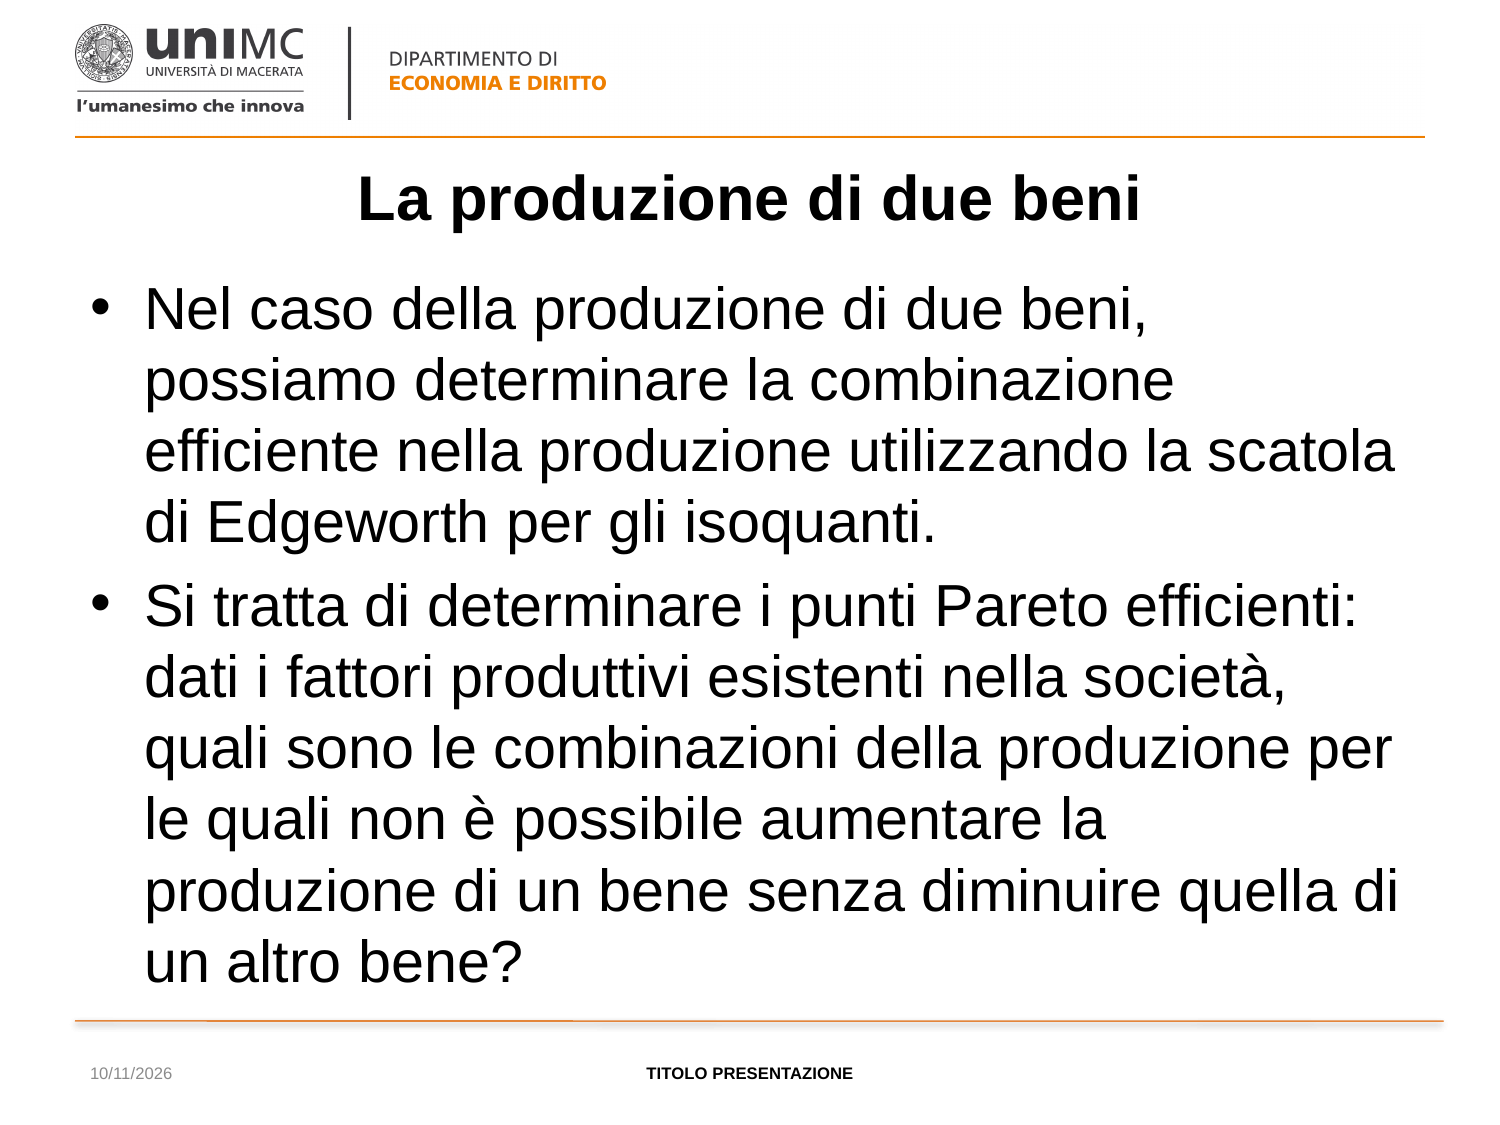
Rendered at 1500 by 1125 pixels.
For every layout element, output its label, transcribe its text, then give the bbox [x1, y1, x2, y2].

footer TITOLO PRESENTAZIONE [512, 1042, 988, 1103]
list Nel caso della produzione di due beni, possiamo determinare la combinazione efficiente nella produzione utilizzando la scatola di Edgeworth per gli isoquanti. Si tratta di determinare i punti Pareto efficienti: dati i fattori produttivi esistenti nella società, quali sono le combinazioni della produzione per le quali non è possibile aumentare la produzione di un bene senza diminuire quella di un altro bene? [75, 262, 1425, 1005]
title La produzione di due beni [75, 149, 1425, 241]
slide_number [75, 1042, 425, 1103]
picture [75, 24, 1425, 138]
